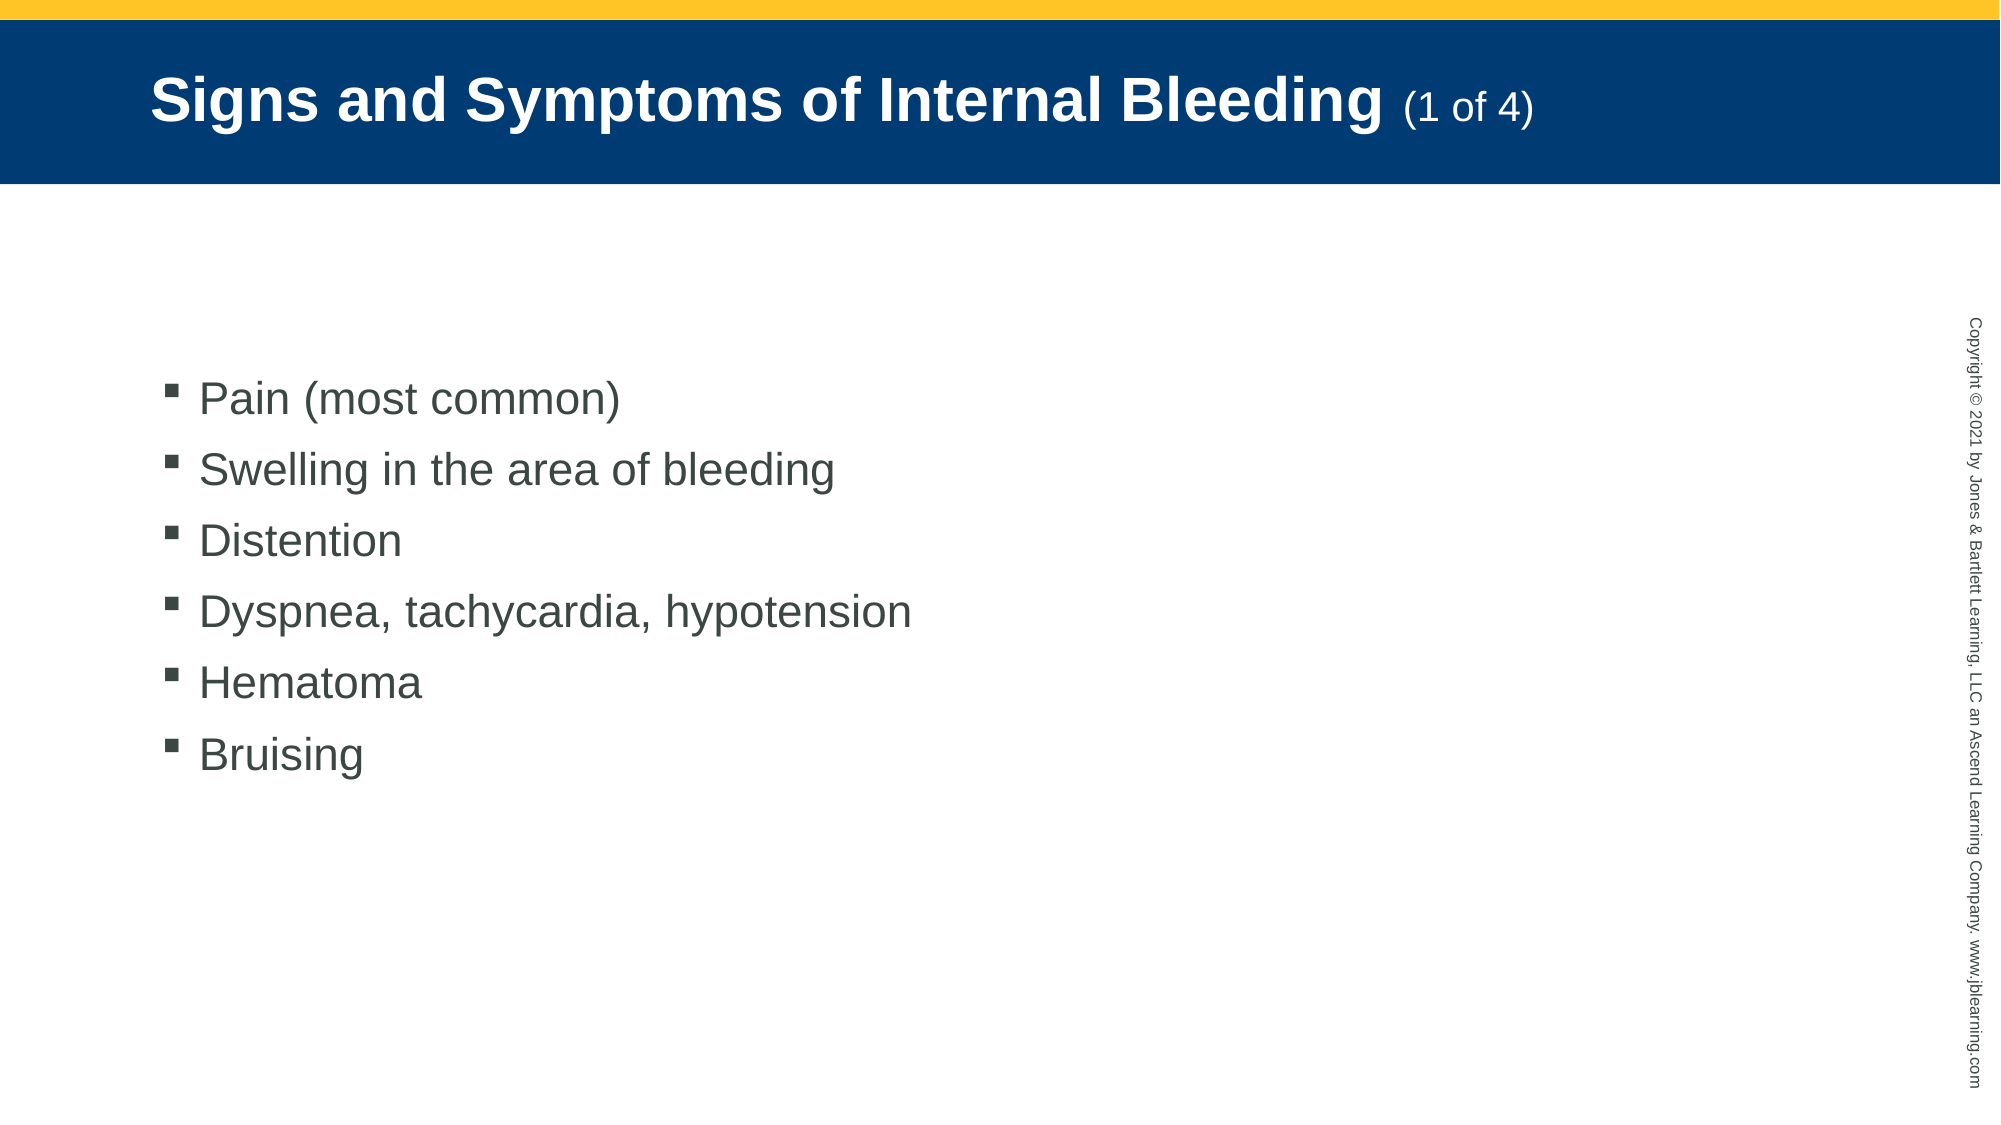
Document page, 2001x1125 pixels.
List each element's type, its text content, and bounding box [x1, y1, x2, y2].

list Pain (most common) Swelling in the area of bleeding Distention Dyspnea, tachycardia, hypotension Hematoma Bruising [146, 361, 1859, 1016]
title Signs and Symptoms of Internal Bleeding (1 of 4) [0, 19, 2000, 185]
